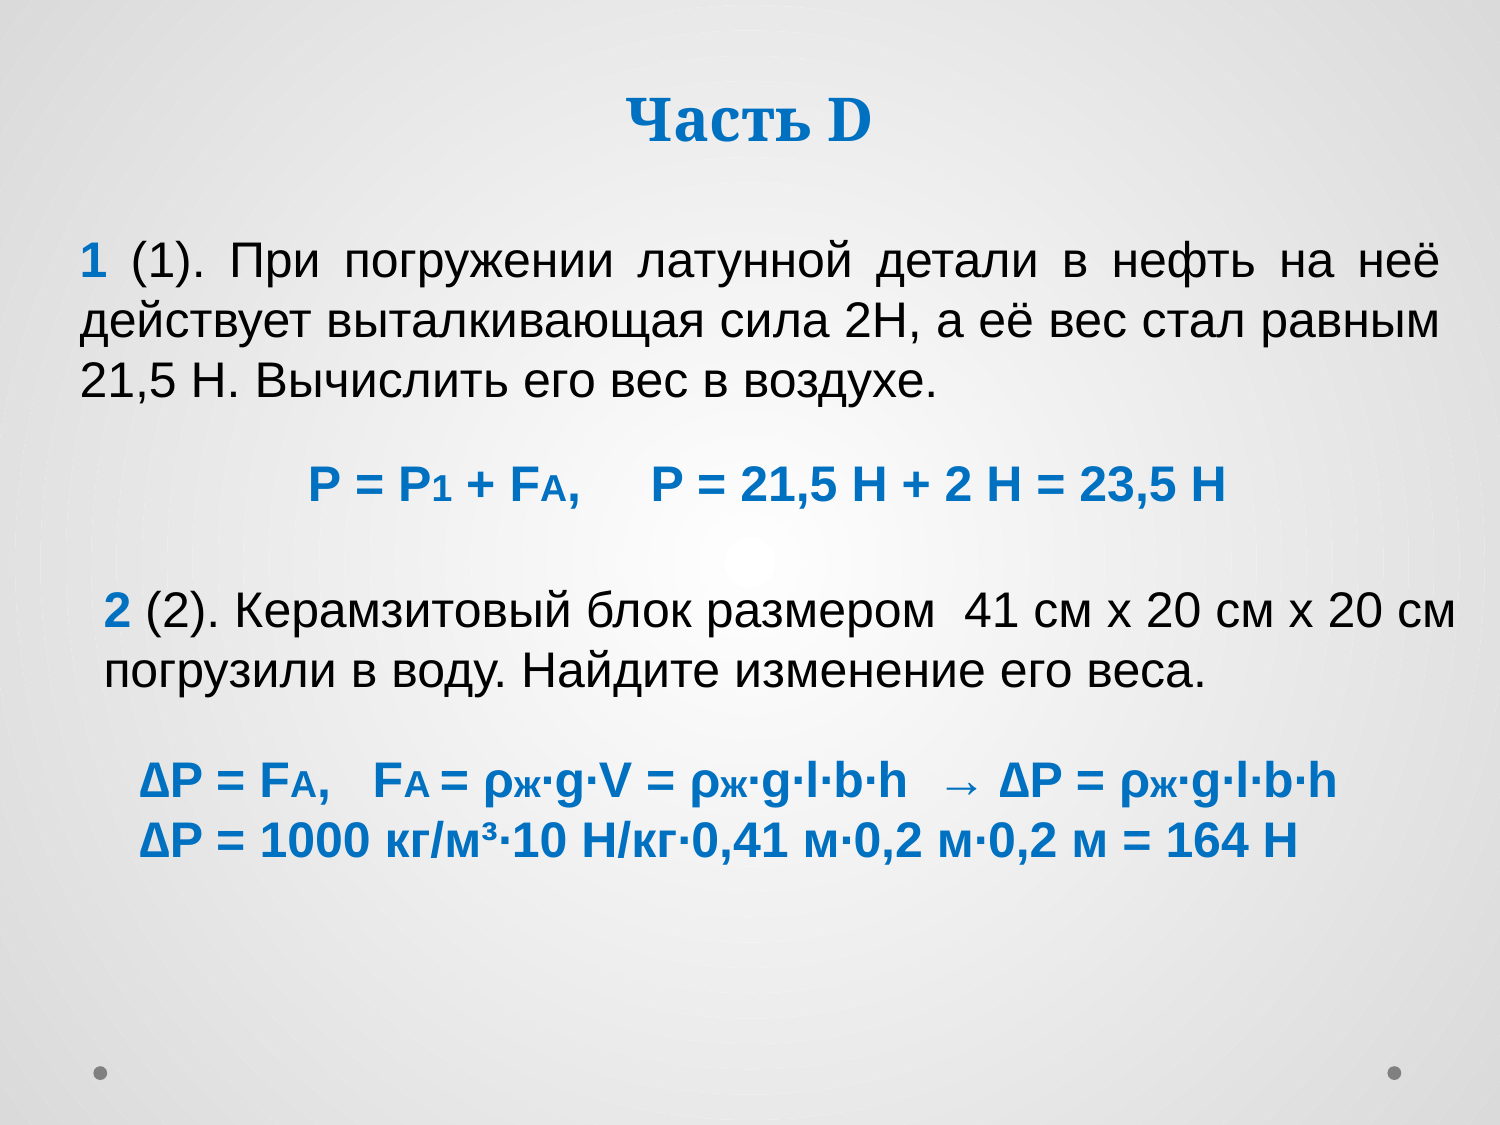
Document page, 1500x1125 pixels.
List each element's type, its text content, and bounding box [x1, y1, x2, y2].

text_box ∆P = FA, FA = ρж∙g∙V = ρж∙g∙l∙b∙h → ∆P = ρж∙g∙l∙b∙h ∆P = 1000 кг/м³∙10 Н/кг∙0,41 м∙0,2 м∙0,2 м = 164 Н [124, 739, 1354, 875]
title Часть D [75, 78, 1425, 161]
text_box 2 (2). Керамзитовый блок размером 41 см х 20 см х 20 см погрузили в воду. Найдите изменение его веса. [88, 570, 1500, 706]
text_box 1 (1). При погружении латунной детали в нефть на неё действует выталкивающая сила 2Н, а её вес стал равным 21,5 Н. Вычислить его вес в воздухе. [64, 219, 1459, 415]
text_box Р = Р1 + FA, P = 21,5 H + 2 H = 23,5 H [123, 444, 1412, 520]
